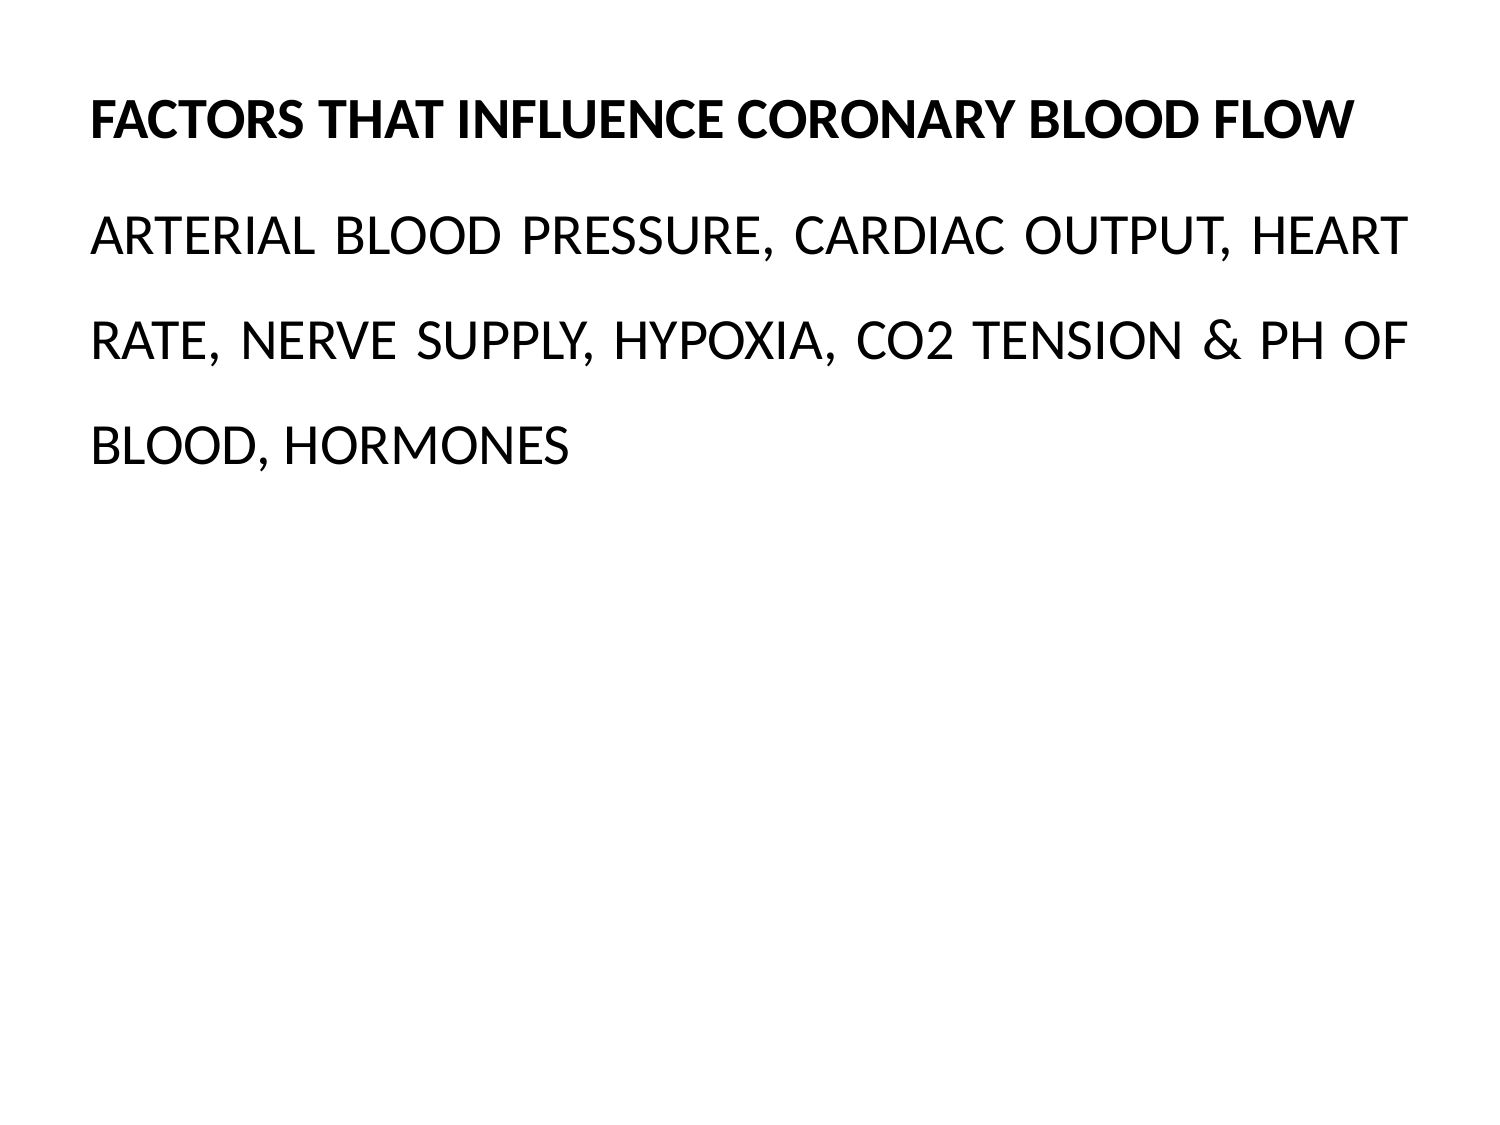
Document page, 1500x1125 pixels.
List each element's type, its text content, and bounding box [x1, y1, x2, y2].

list FACTORS THAT INFLUENCE CORONARY BLOOD FLOW ARTERIAL BLOOD PRESSURE, CARDIAC OUTPUT, HEART RATE, NERVE SUPPLY, HYPOXIA, CO2 TENSION & PH OF BLOOD, HORMONES [75, 37, 1425, 1075]
